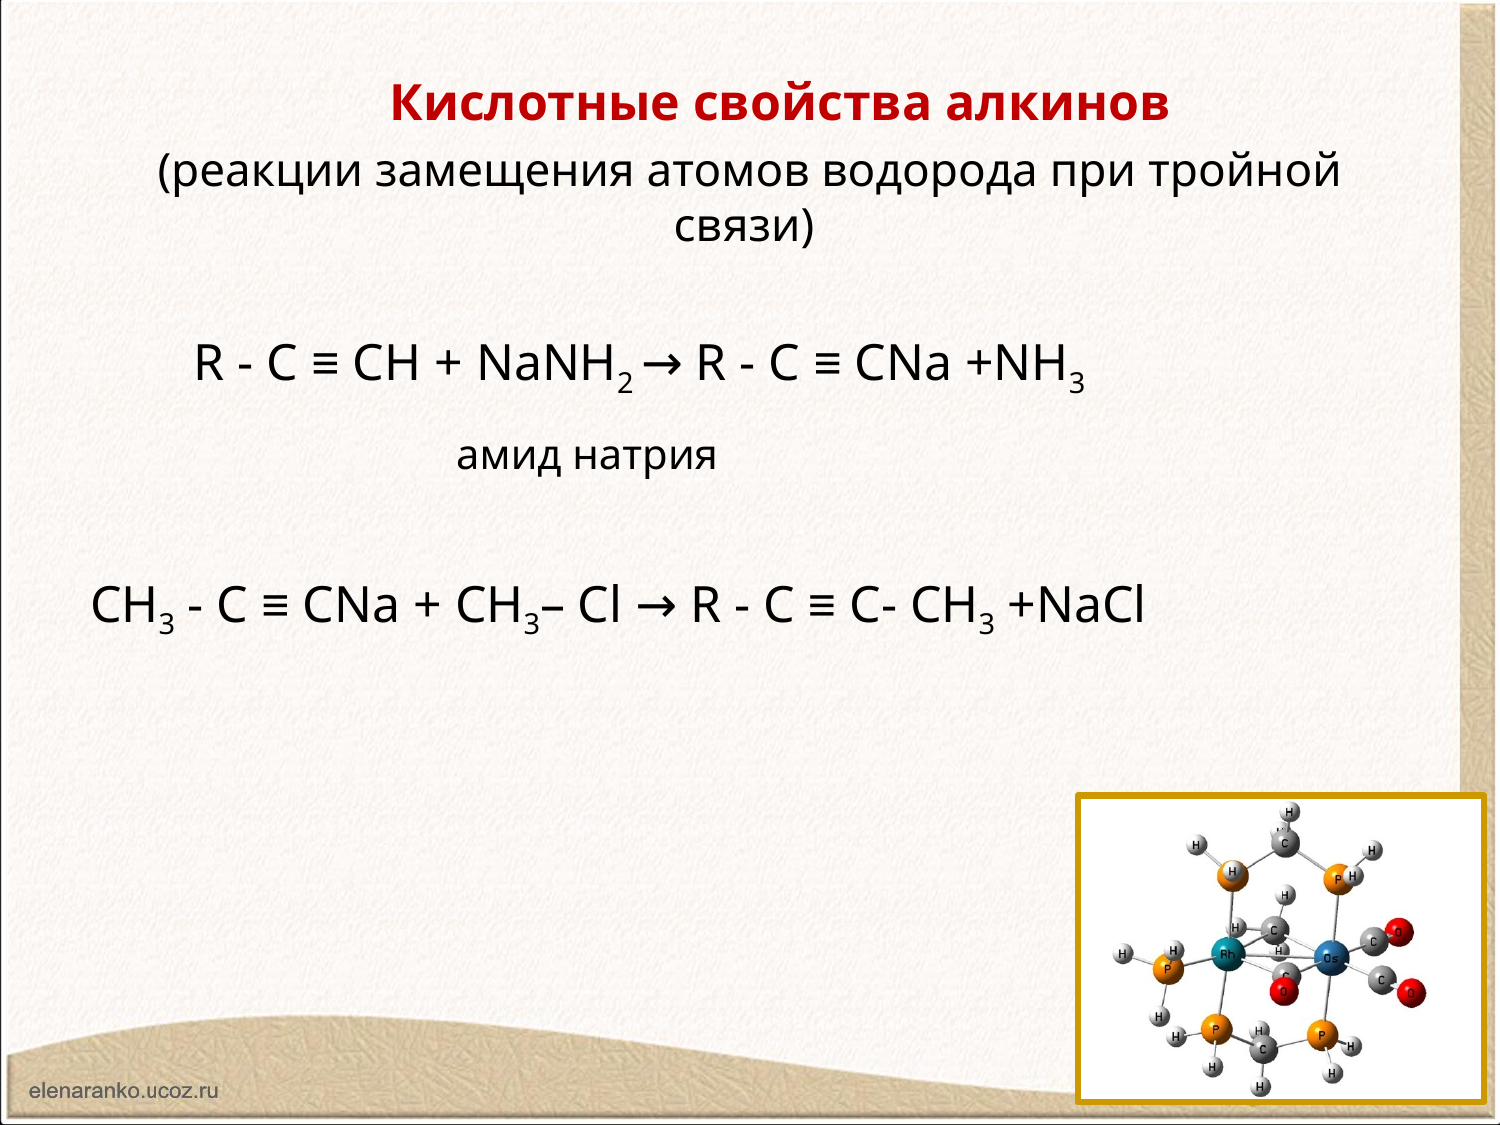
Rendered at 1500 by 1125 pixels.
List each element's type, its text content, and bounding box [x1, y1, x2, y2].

list Кислотные свойства алкинов (реакции замещения атомов водорода при тройной связи) R - C ≡ СН + NaNH2 → R - C ≡ СNa +NH3 амид натрия CH3 - C ≡ СNa + CH3– Cl → R - C ≡ С- CH3 +NaCl [75, 54, 1425, 1005]
picture [0, 0, 1500, 1125]
